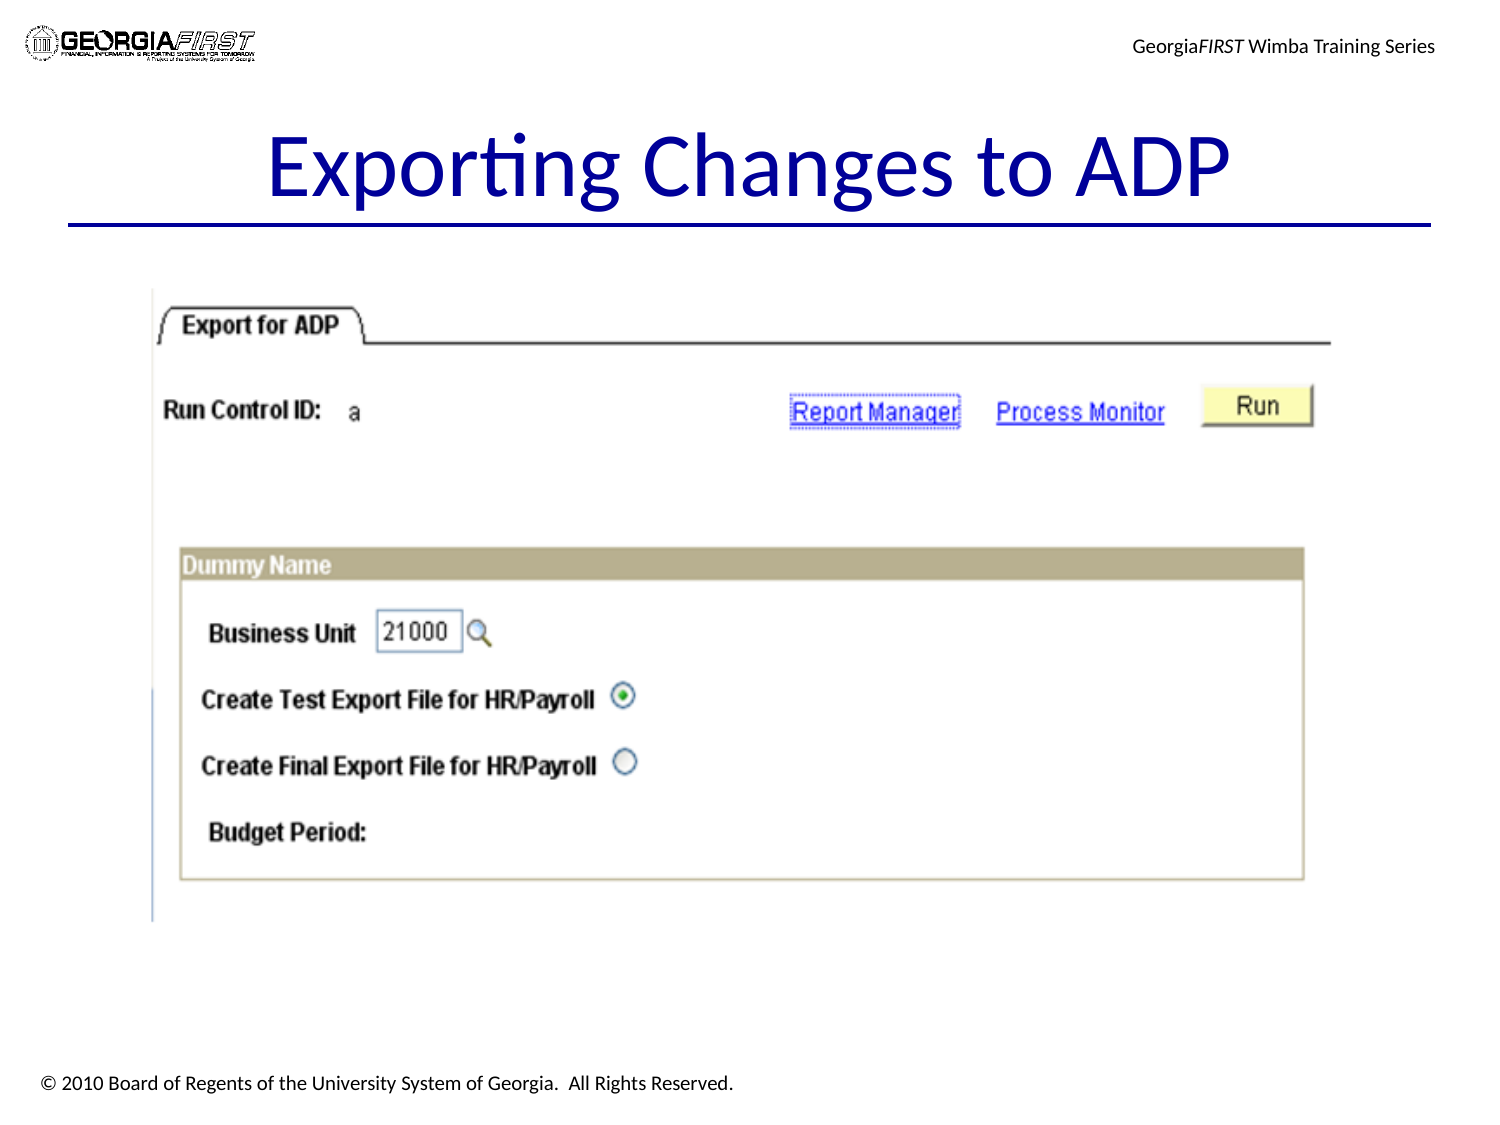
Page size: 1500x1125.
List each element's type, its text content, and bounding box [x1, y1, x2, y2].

picture [24, 24, 255, 63]
title Exporting Changes to ADP [75, 87, 1425, 233]
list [149, 287, 1334, 925]
